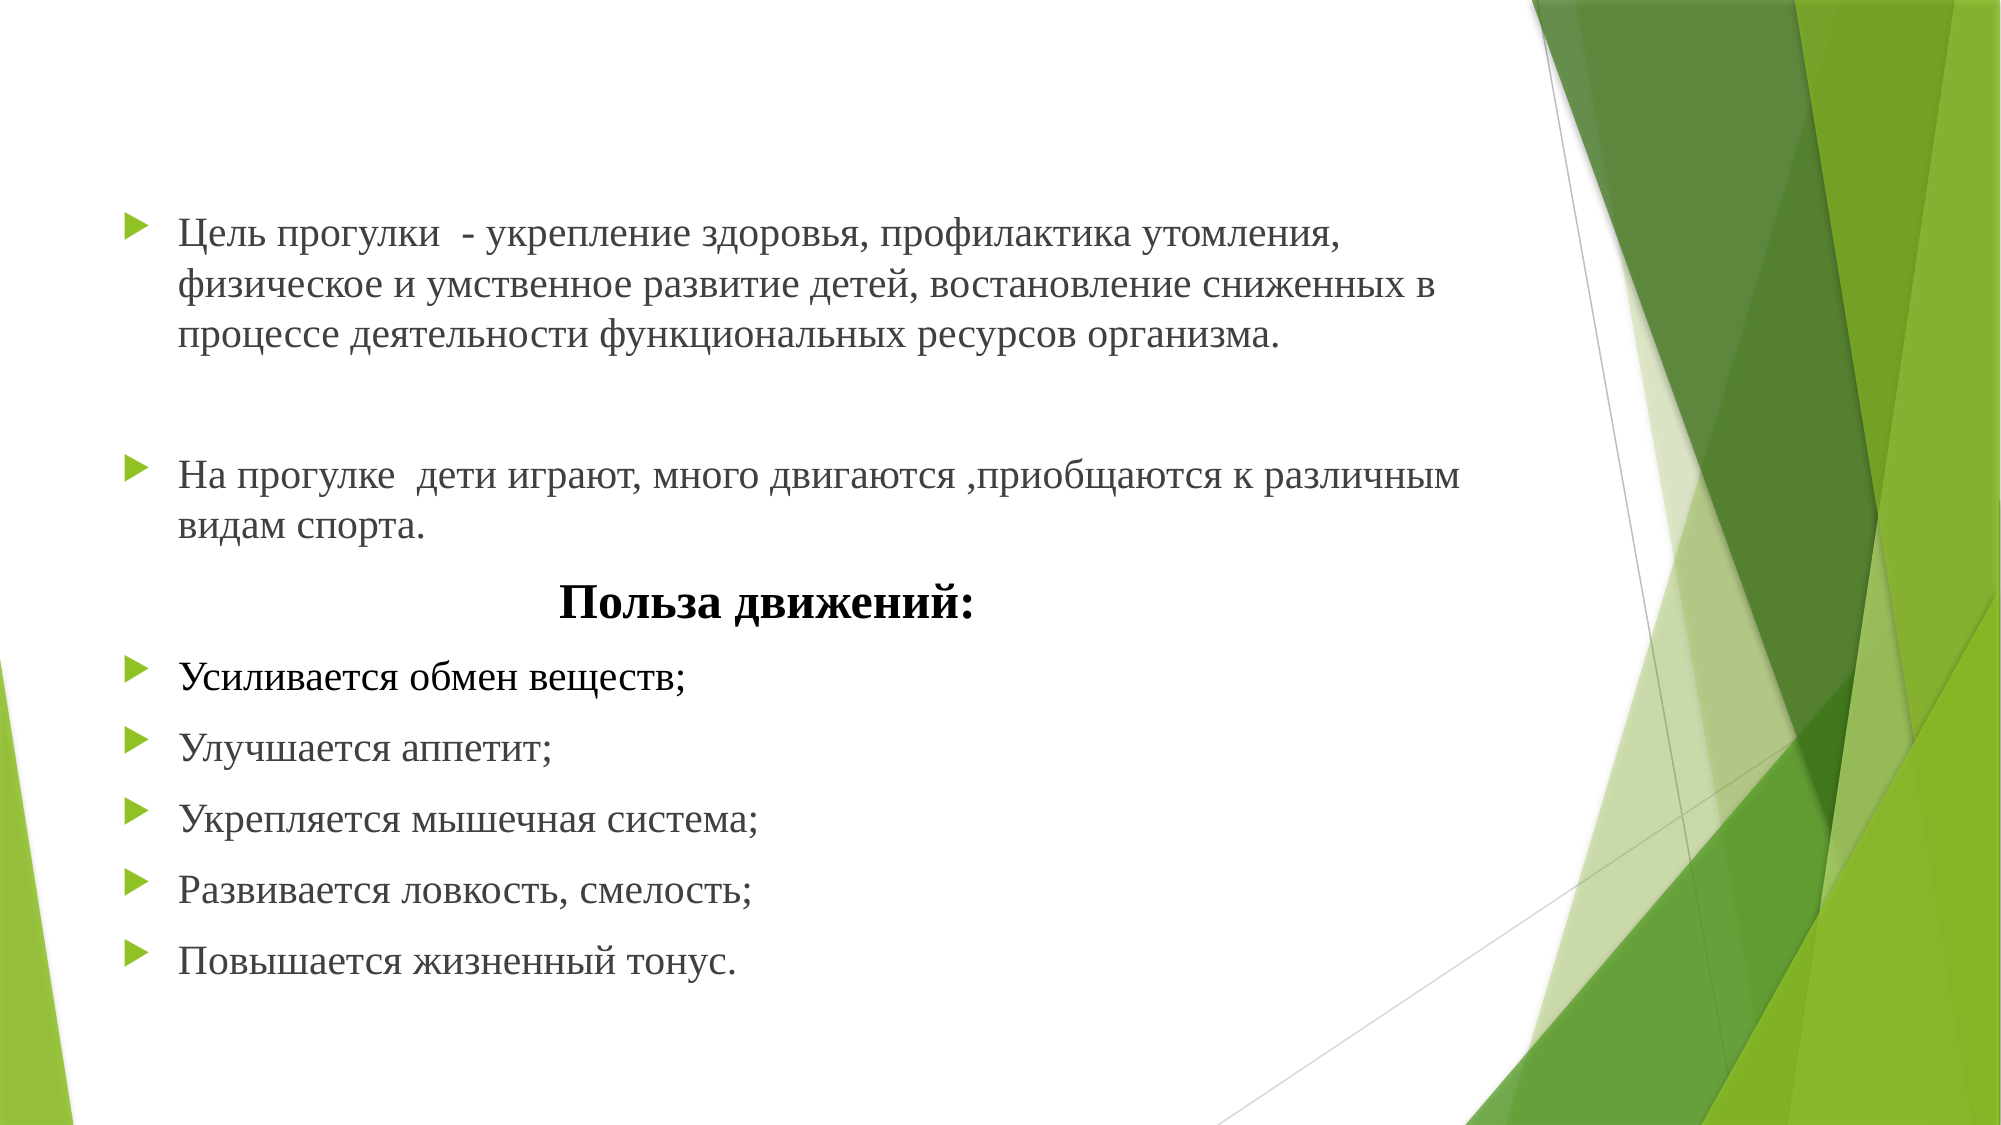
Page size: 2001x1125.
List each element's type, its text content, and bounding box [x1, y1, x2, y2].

list Цель прогулки - укрепление здоровья, профилактика утомления, физическое и умственное развитие детей, востановление сниженных в процессе деятельности функциональных ресурсов организма. На прогулке дети играют, много двигаются ,приобщаются к различным видам спорта. Польза движений: Усиливается обмен веществ; Улучшается аппетит; Укрепляется мышечная система; Развивается ловкость, смелость; Повышается жизненный тонус. [106, 197, 1517, 1001]
